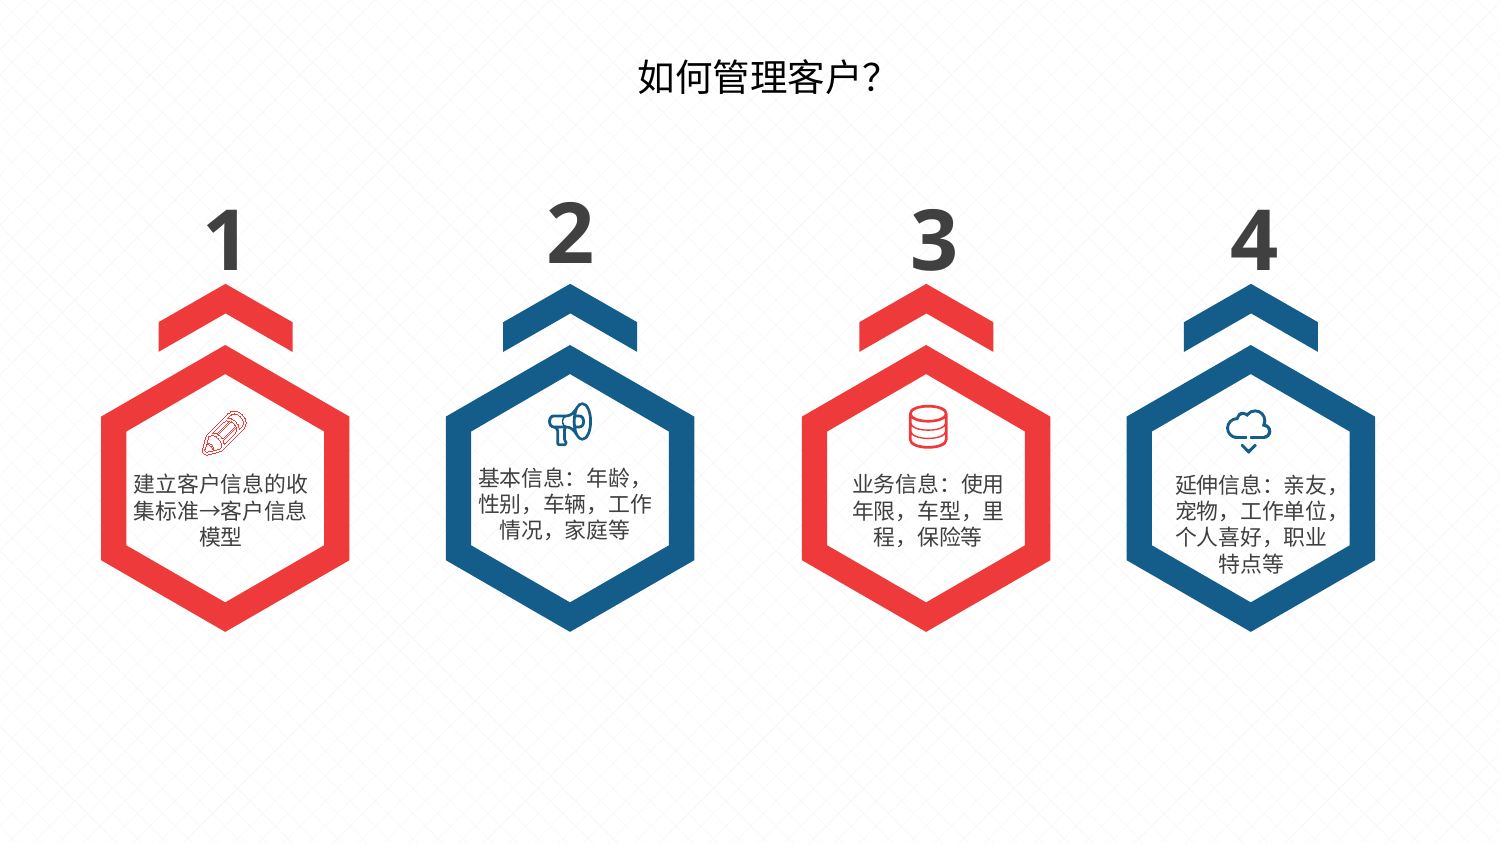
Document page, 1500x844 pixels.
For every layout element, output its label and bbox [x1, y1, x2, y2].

text_box [1126, 178, 1376, 632]
text_box [801, 178, 1051, 632]
text_box [101, 178, 350, 632]
text_box [445, 172, 695, 632]
